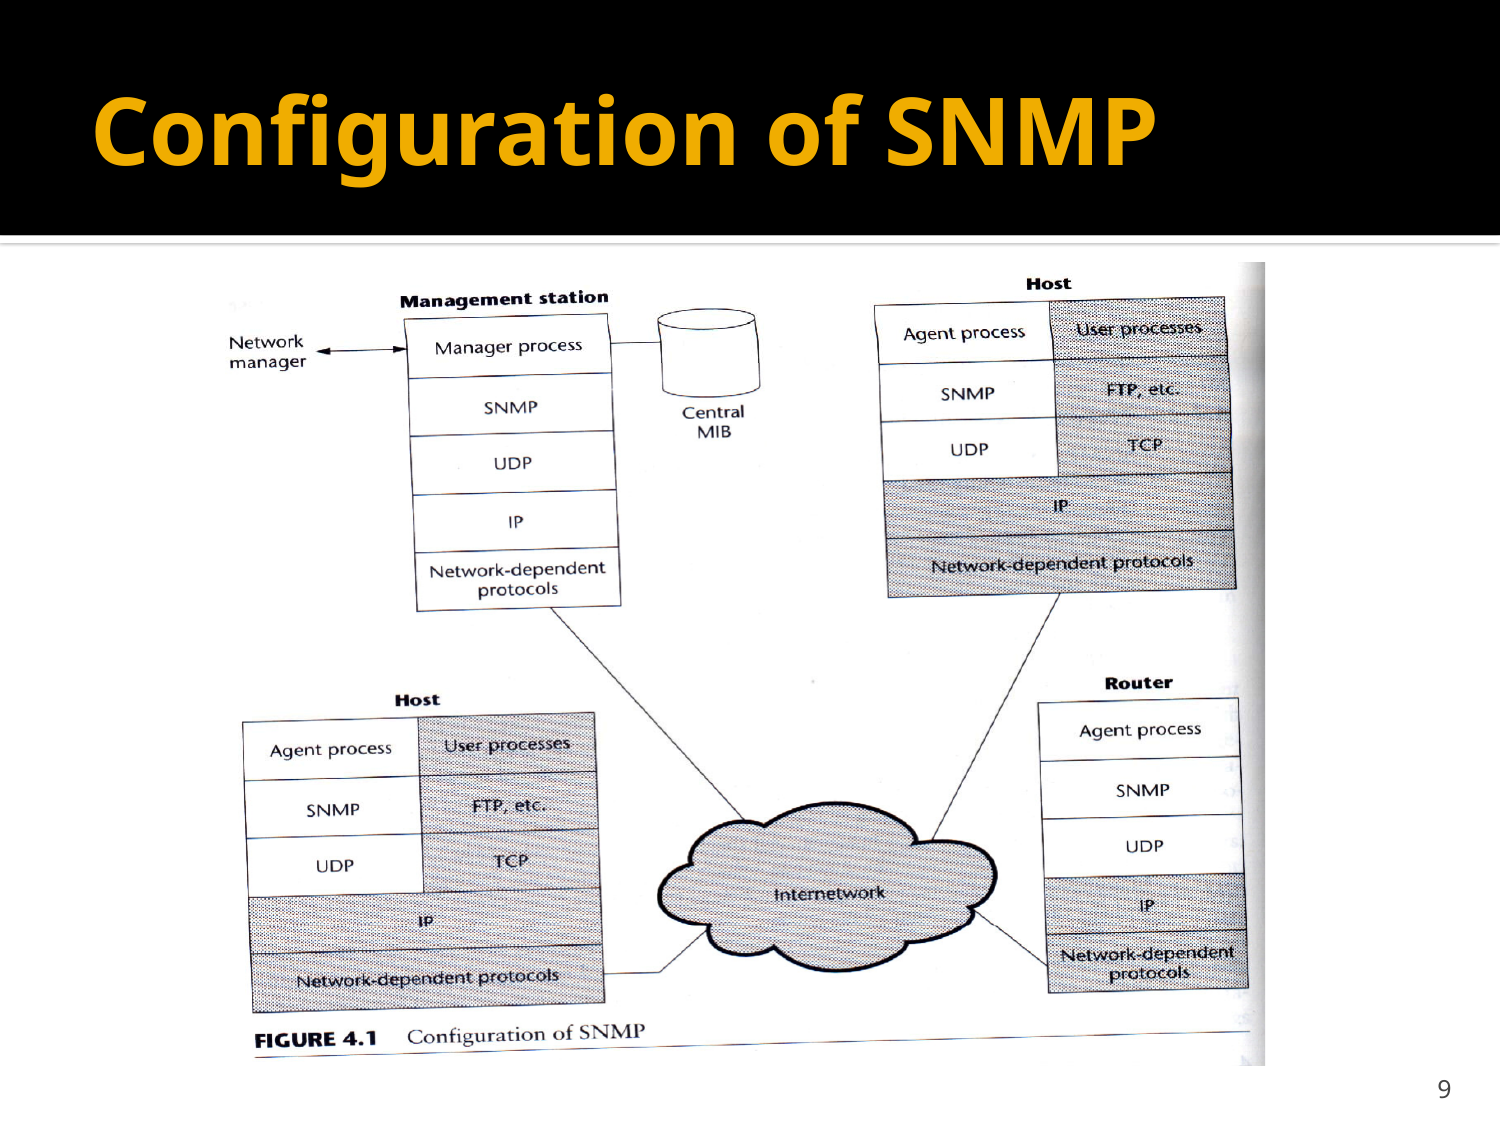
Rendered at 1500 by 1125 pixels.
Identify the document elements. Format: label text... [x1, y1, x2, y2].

text_box [225, 262, 1266, 1066]
slide_number 9 [1345, 1062, 1467, 1108]
title Configuration of SNMP [75, 25, 1425, 231]
